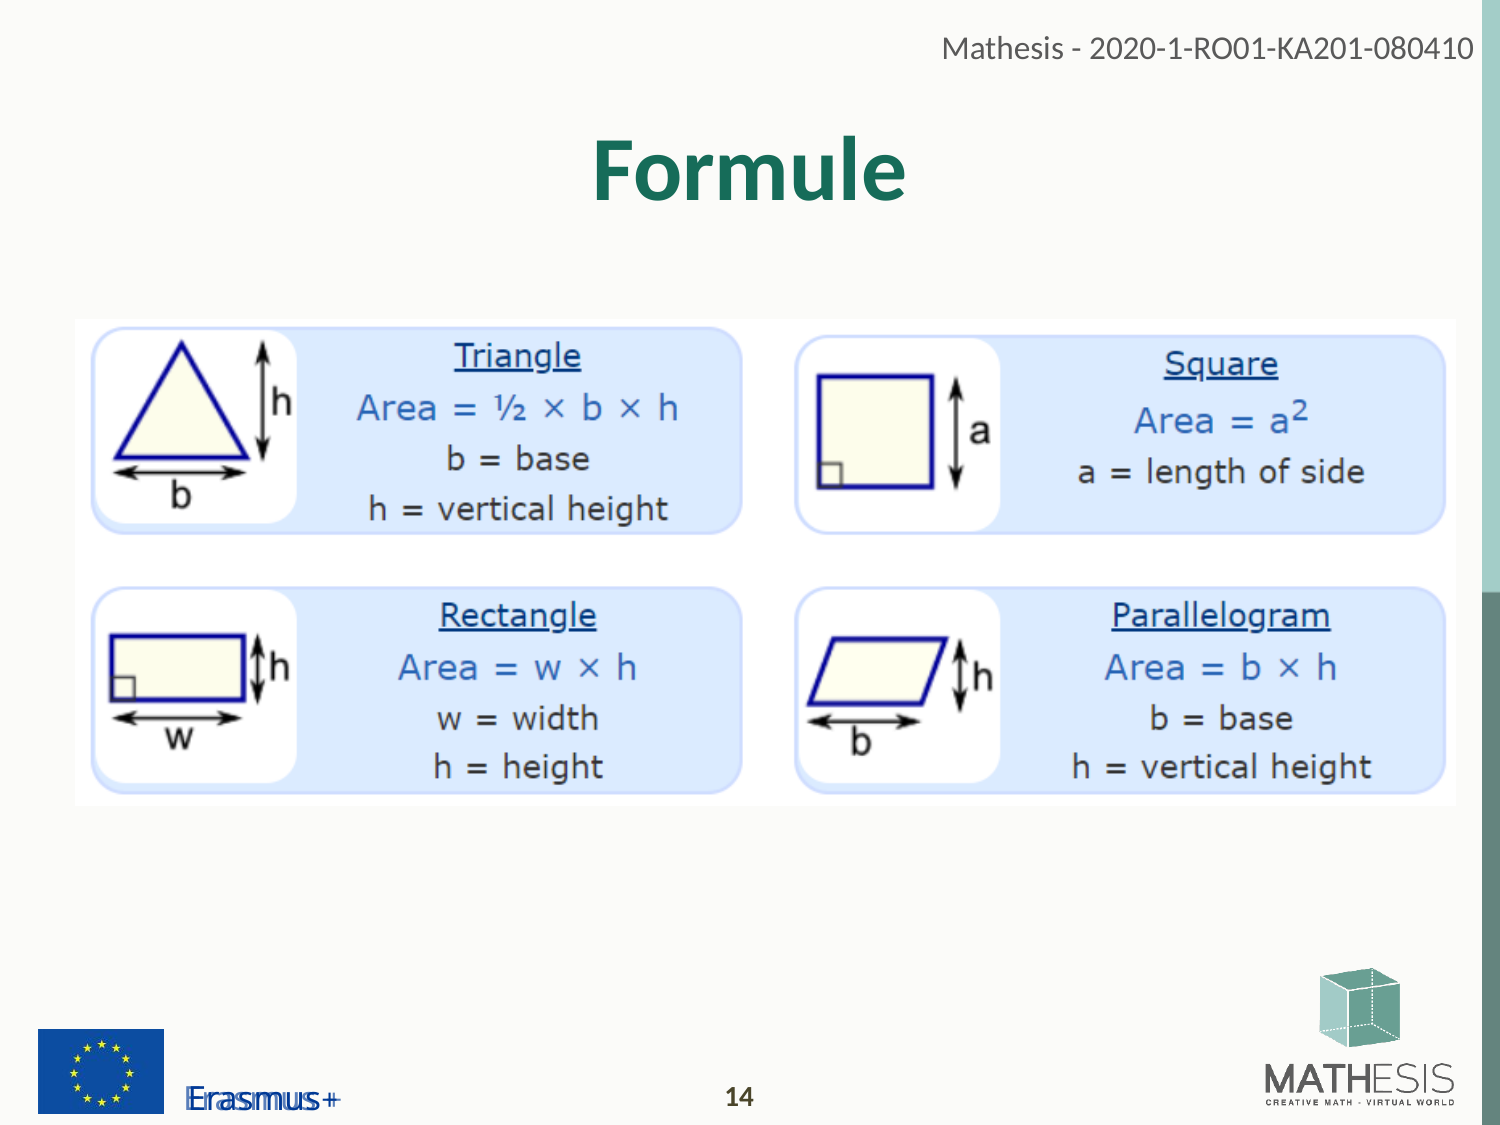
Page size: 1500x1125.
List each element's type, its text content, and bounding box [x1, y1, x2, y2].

title Formule [75, 101, 1425, 232]
picture [38, 1029, 164, 1114]
picture [74, 319, 1456, 806]
